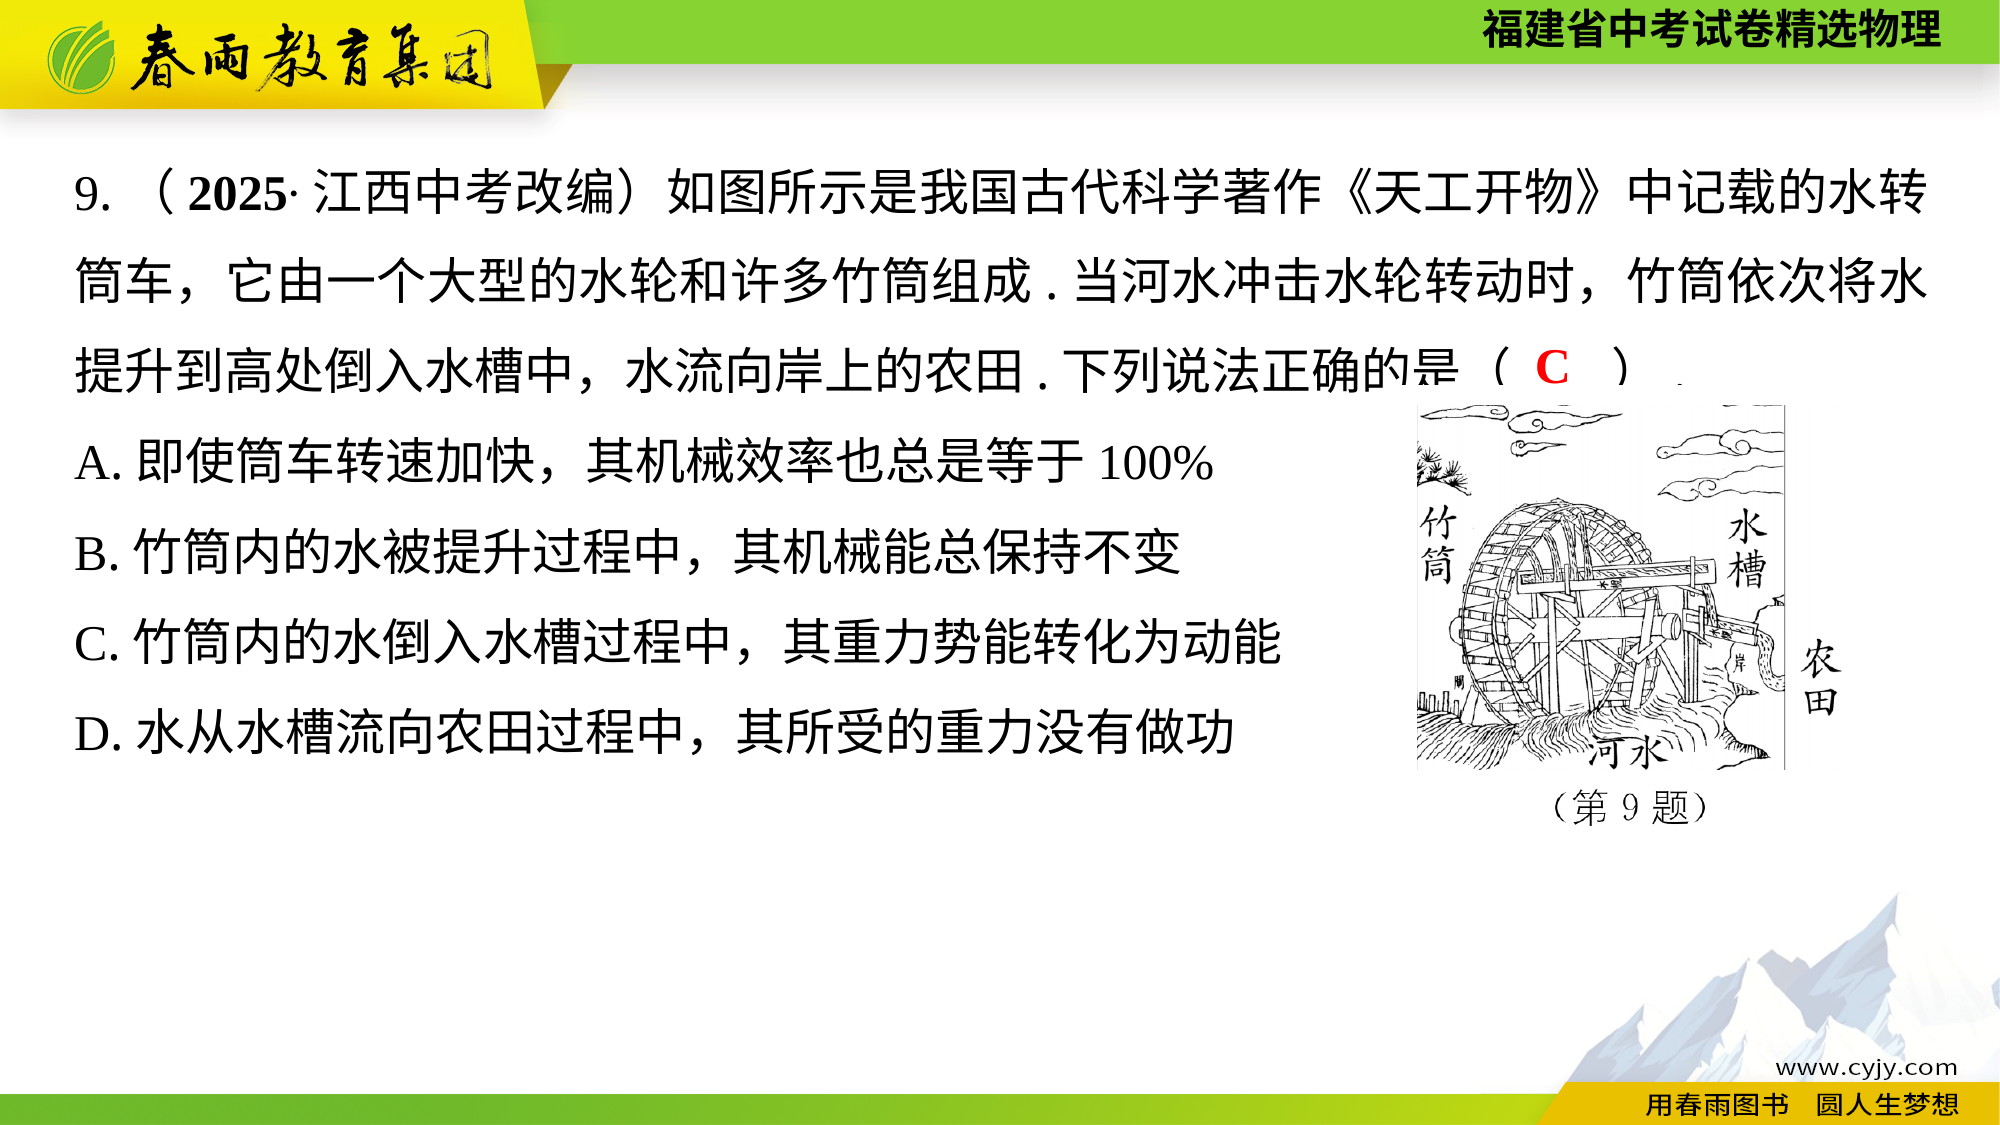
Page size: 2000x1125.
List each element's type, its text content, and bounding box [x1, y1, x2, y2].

list 9.（2025∙江西中考改编）如图所示是我国古代科学著作《天工开物》中记载的水转筒车，它由一个大型的水轮和许多竹筒组成.当河水冲击水轮转动时，竹筒依次将水提升到高处倒入水槽中，水流向岸上的农田.下列说法正确的是（ ）. A.即使筒车转速加快，其机械效率也总是等于100% B.竹筒内的水被提升过程中，其机械能总保持不变 C.竹筒内的水倒入水槽过程中，其重力势能转化为动能 D.水从水槽流向农田过程中，其所受的重力没有做功 [59, 122, 1944, 763]
picture [0, 0, 2000, 1125]
text_box C [1520, 326, 1586, 383]
